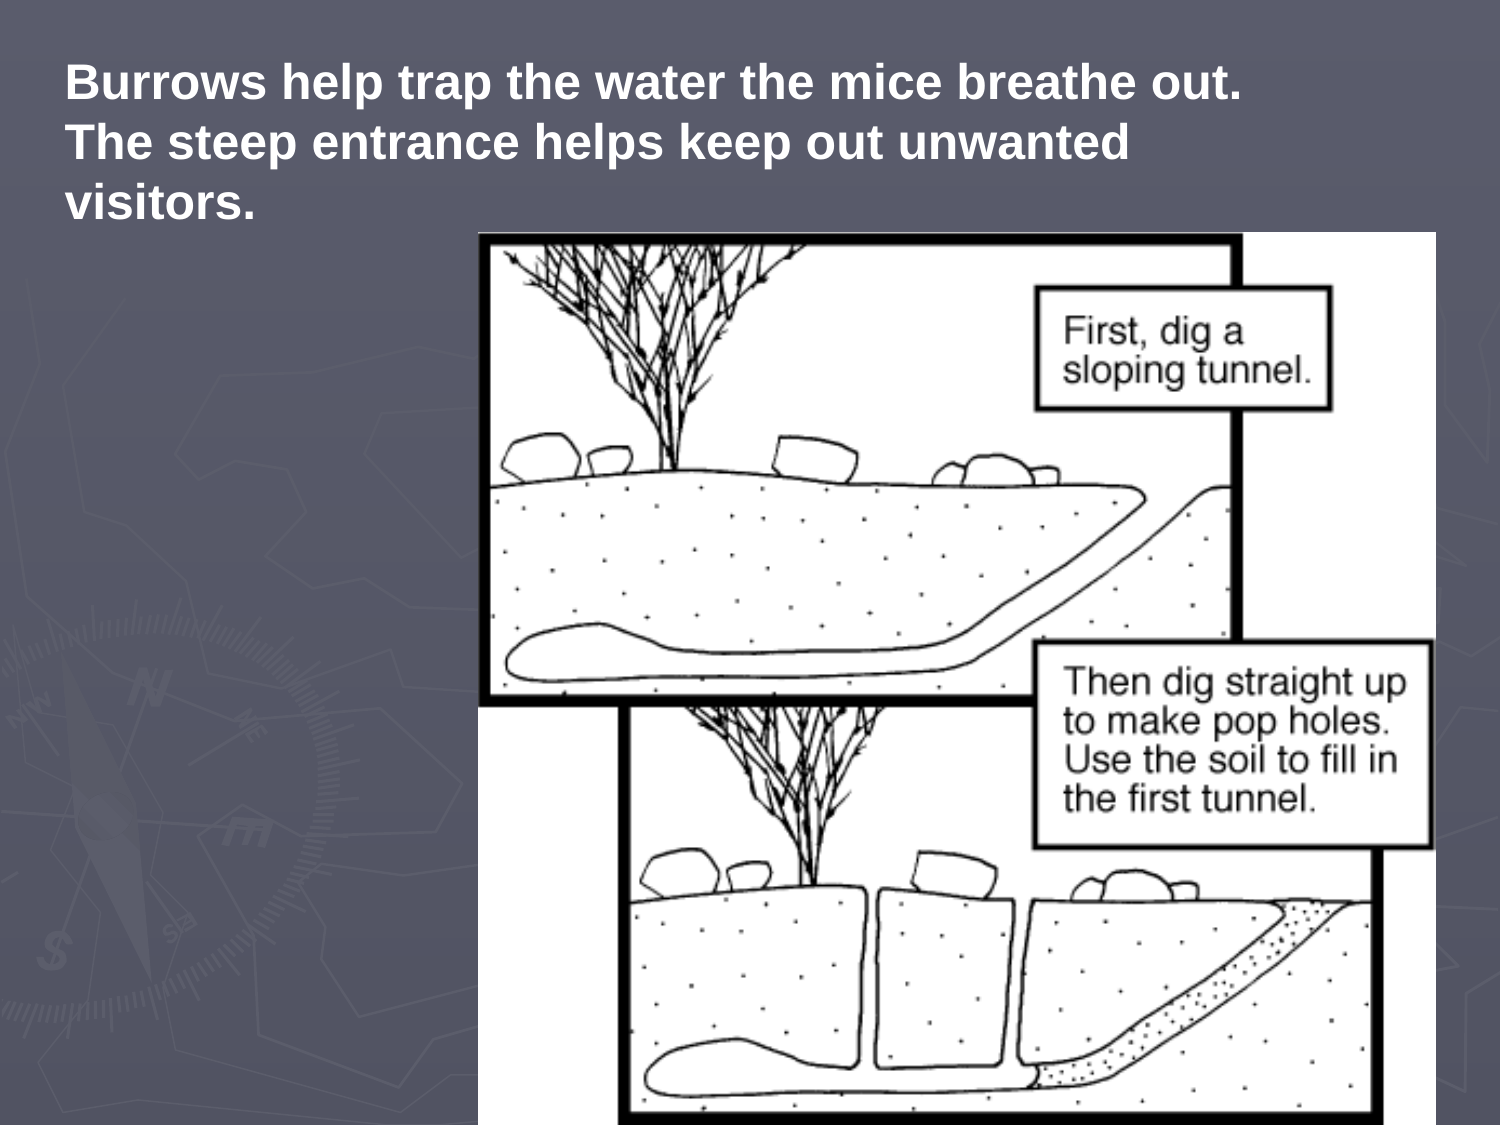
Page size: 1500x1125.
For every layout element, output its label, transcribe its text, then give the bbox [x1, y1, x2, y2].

picture [478, 232, 1436, 1125]
text_box Burrows help trap the water the mice breathe out. The steep entrance helps keep out unwanted visitors. [49, 42, 1329, 238]
